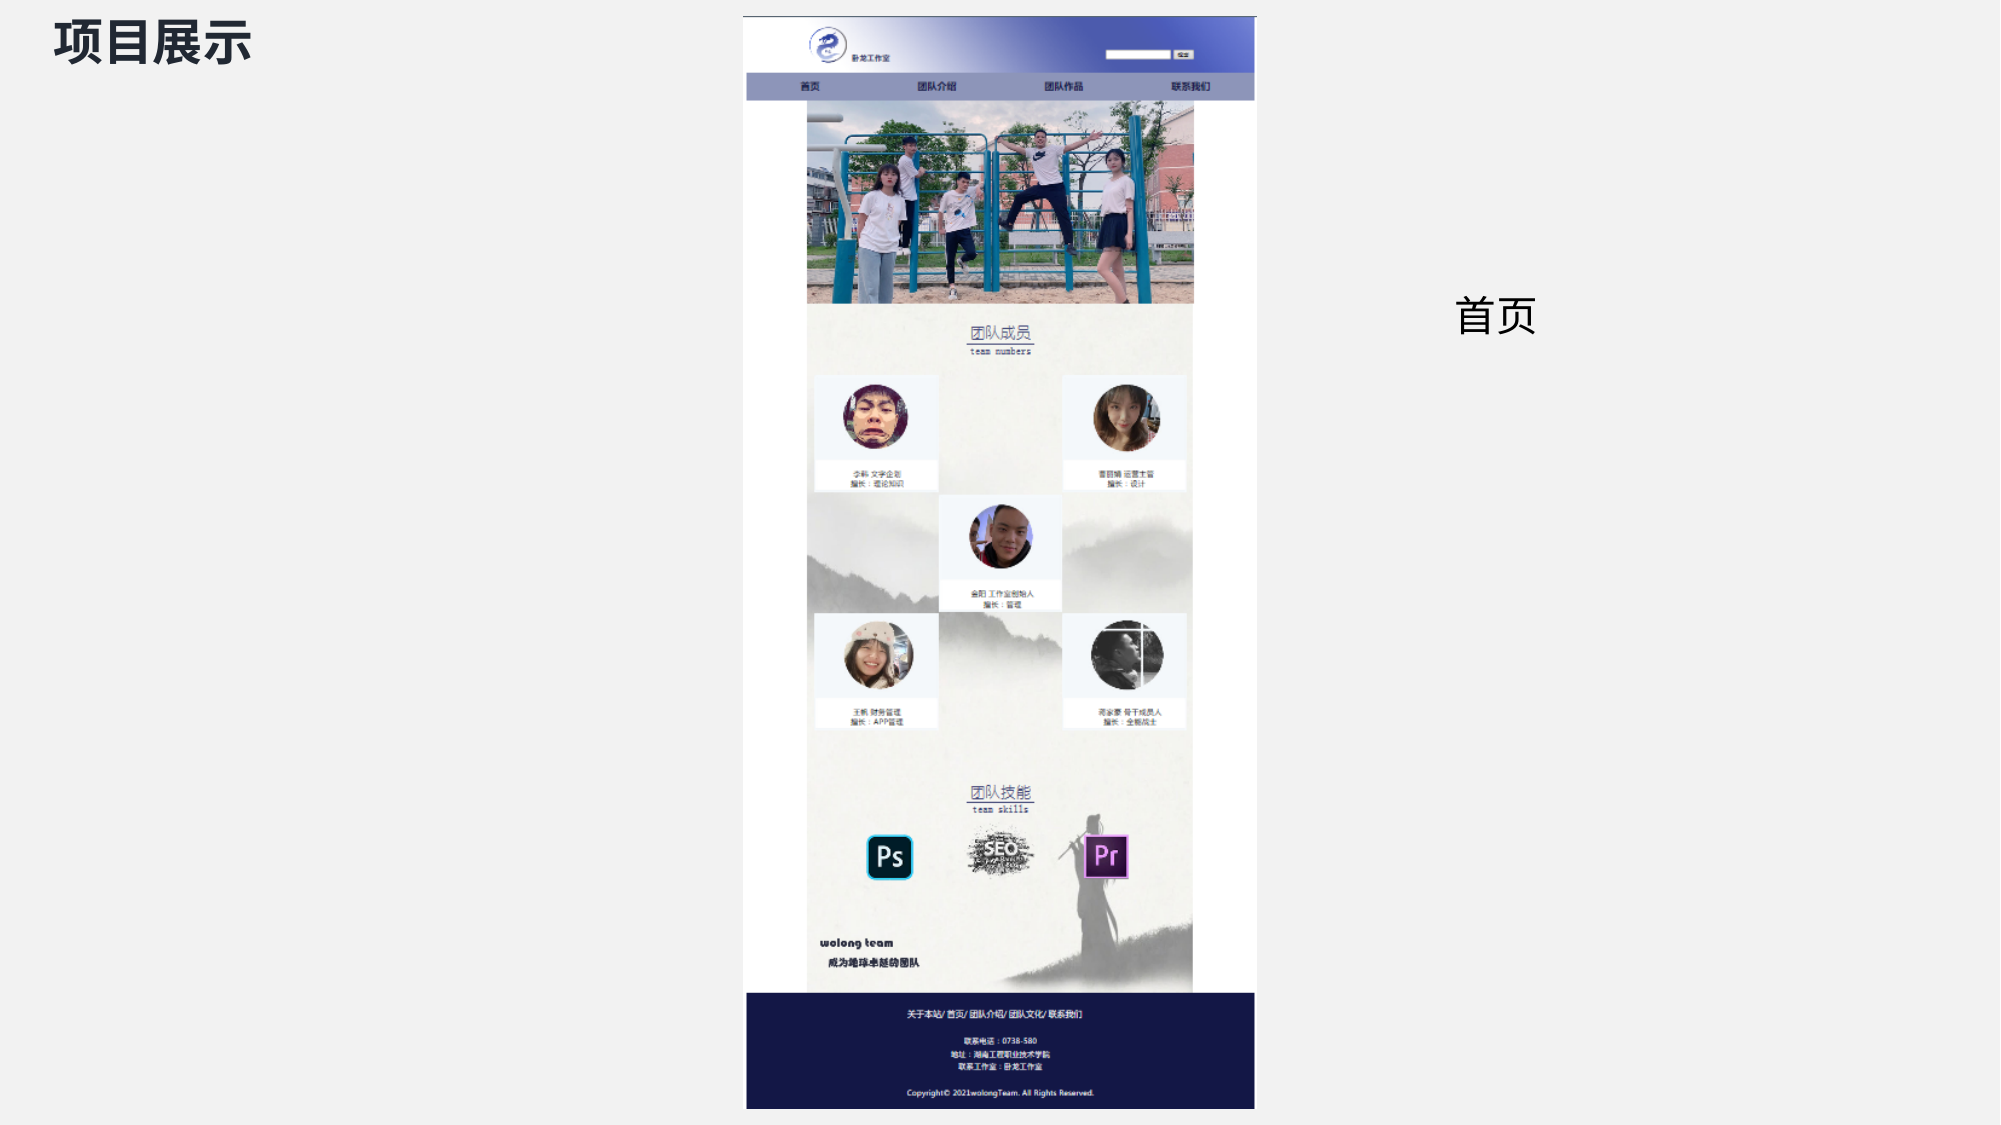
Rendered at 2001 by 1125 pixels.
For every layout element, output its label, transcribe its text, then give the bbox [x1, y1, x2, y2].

text_box 首页 [1439, 282, 1688, 347]
picture [743, 16, 1257, 1109]
text_box 项目展示 [38, 3, 269, 78]
